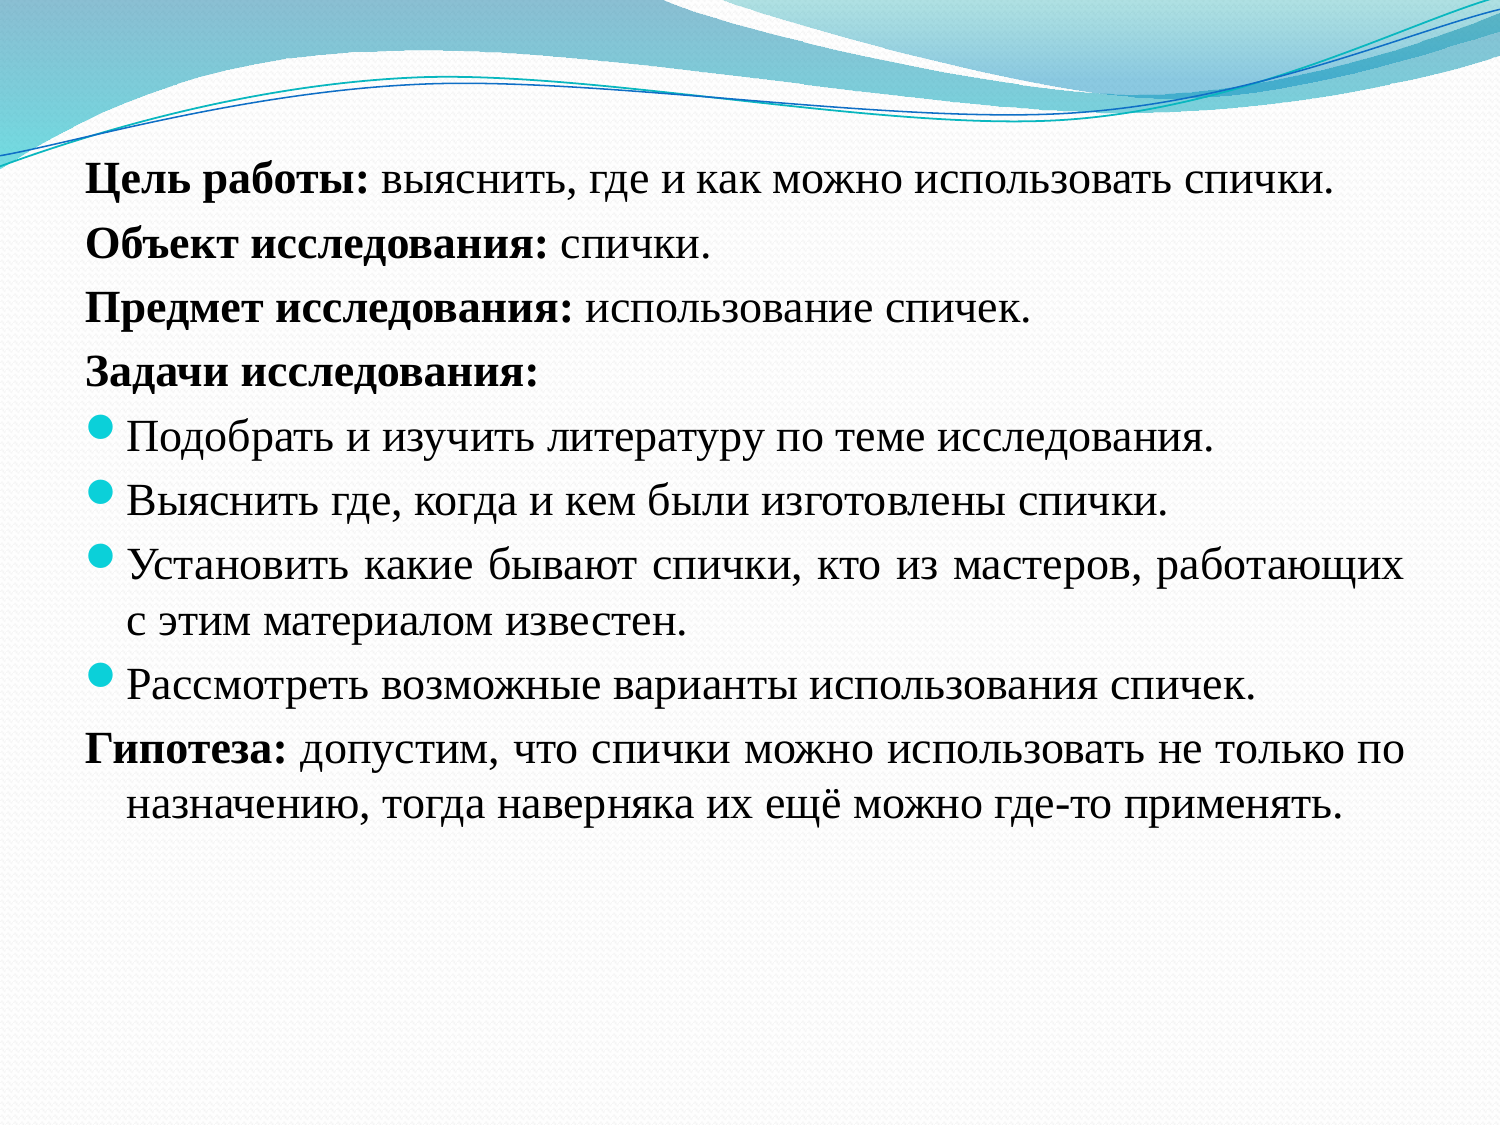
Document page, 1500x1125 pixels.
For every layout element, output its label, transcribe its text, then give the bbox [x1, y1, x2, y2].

list Цель работы: выяснить, где и как можно использовать спички. Объект исследования: спички. Предмет исследования: использование спичек. Задачи исследования: Подобрать и изучить литературу по теме исследования. Выяснить где, когда и кем были изготовлены спички. Установить какие бывают спички, кто из мастеров, работающих с этим материалом известен. Рассмотреть возможные варианты использования спичек. Гипотеза: допустим, что спички можно использовать не только по назначению, тогда наверняка их ещё можно где-то применять. [70, 140, 1421, 879]
